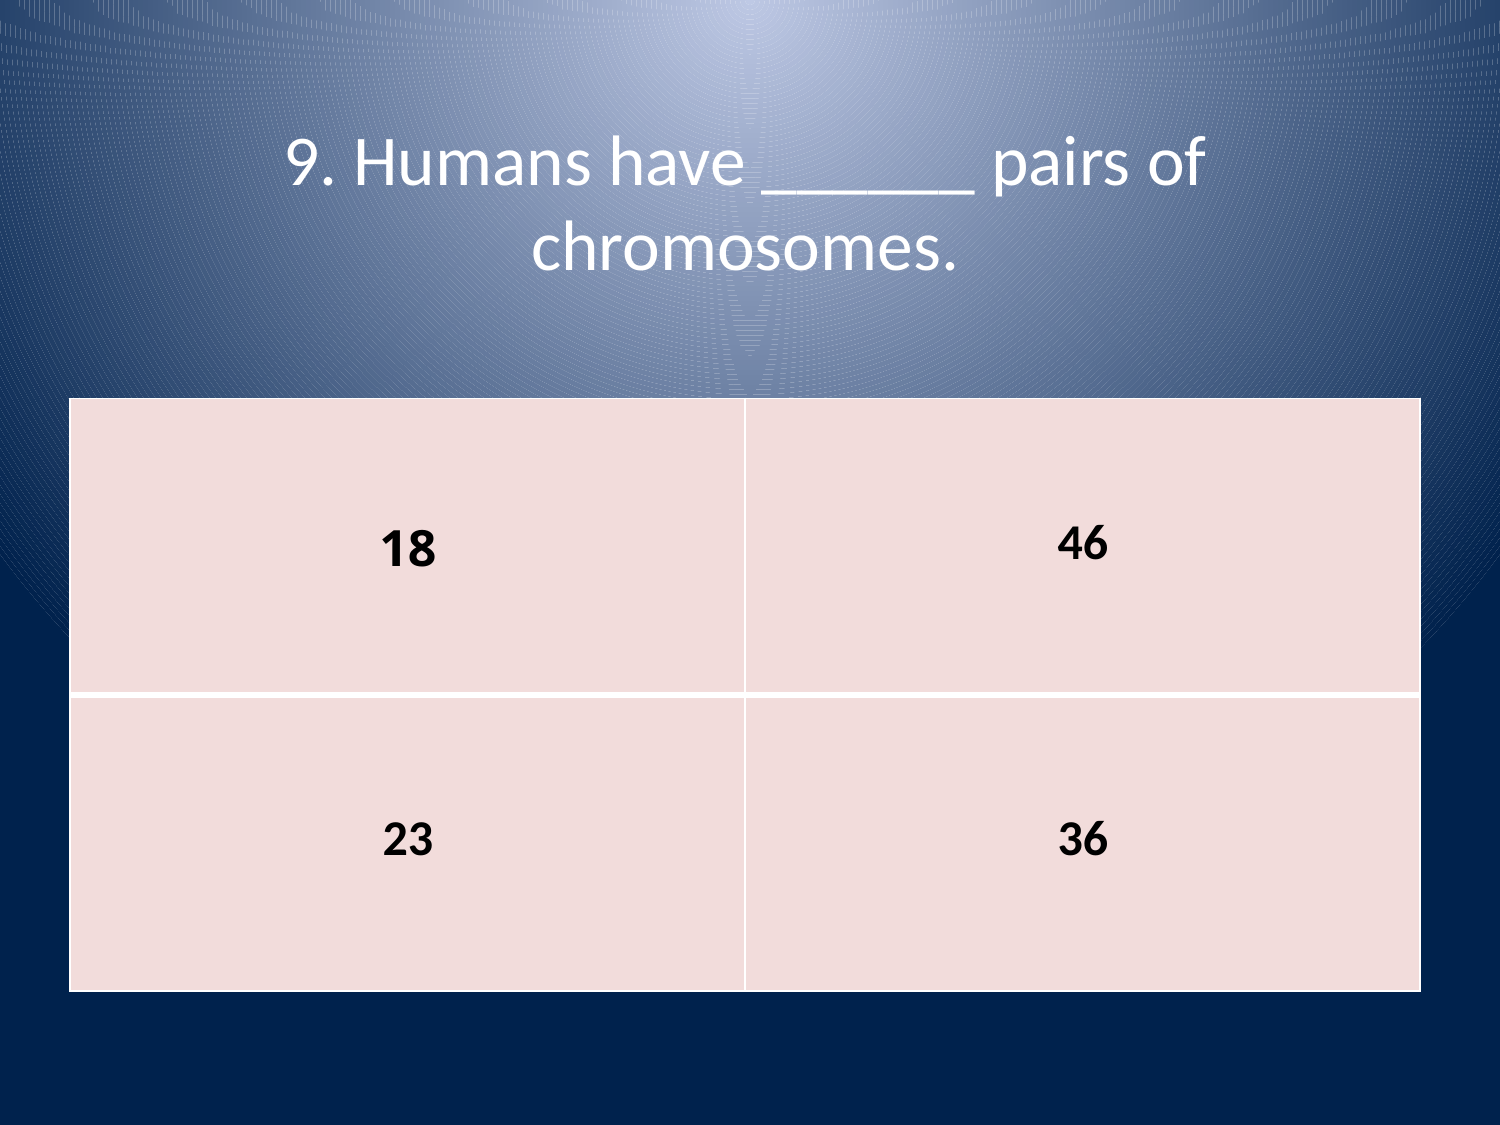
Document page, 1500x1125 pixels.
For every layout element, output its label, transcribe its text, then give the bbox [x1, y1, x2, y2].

table_cell 23 [71, 698, 744, 990]
table_header 46 [746, 399, 1419, 692]
table_cell 36 [746, 698, 1419, 990]
title 9. Humans have ______ pairs of chromosomes. [70, 105, 1421, 293]
table_header 18 [71, 399, 744, 692]
